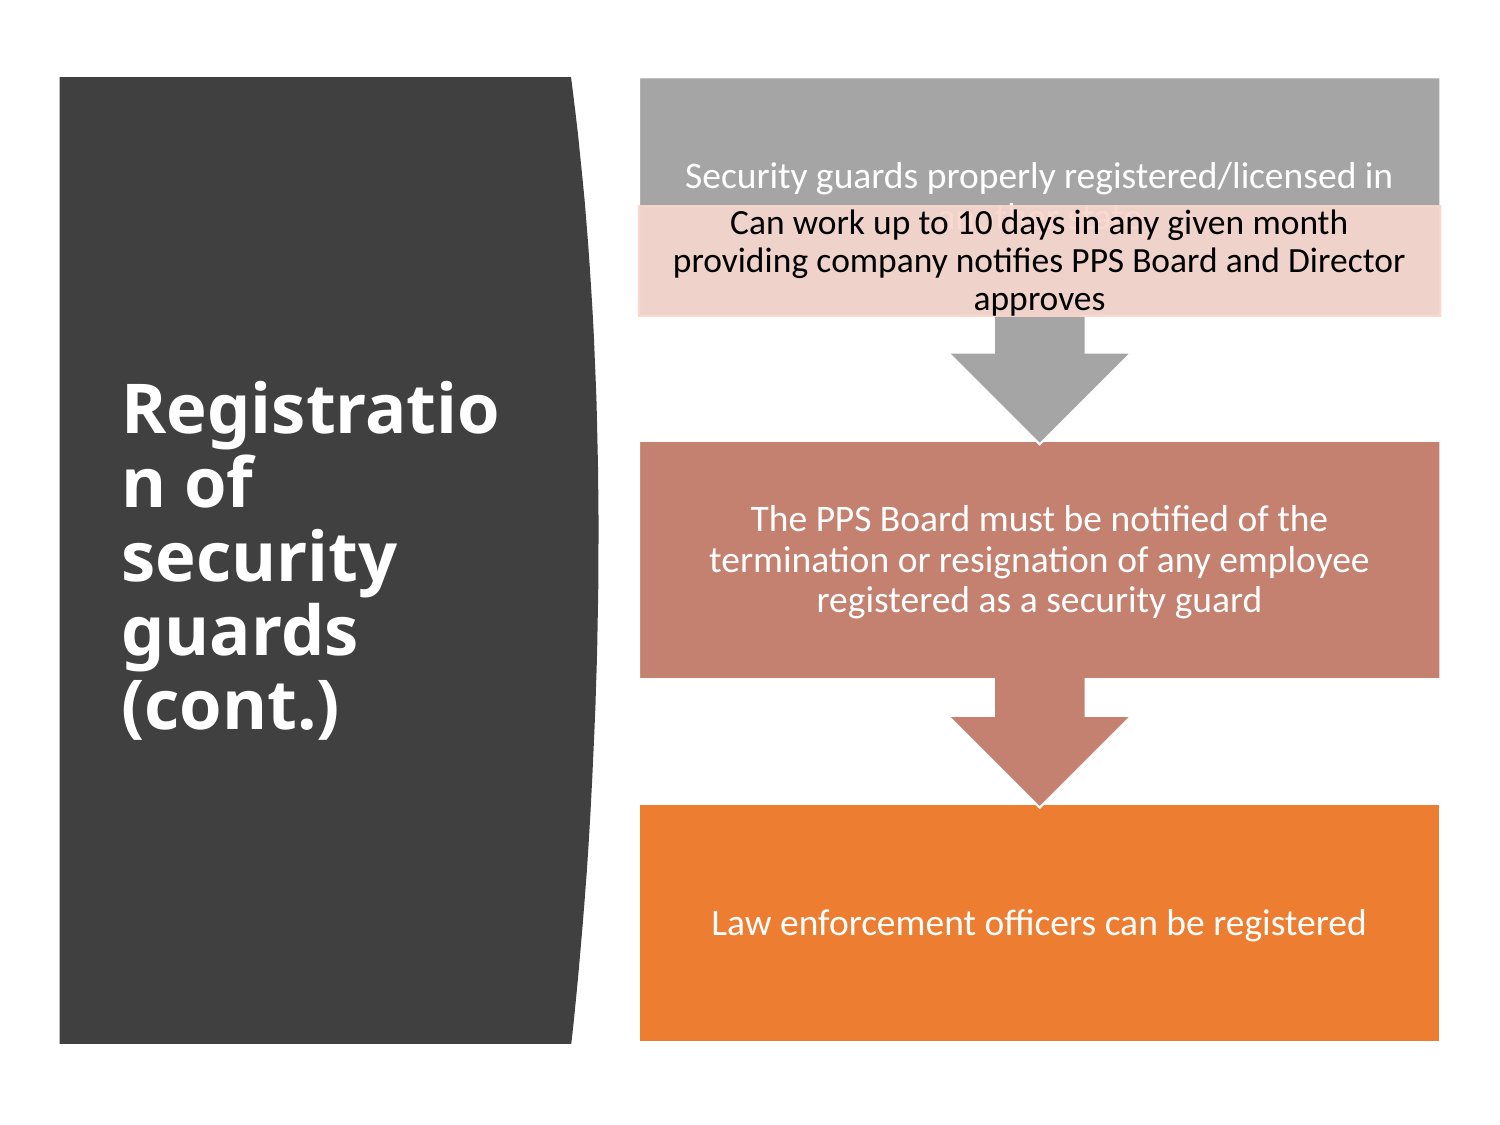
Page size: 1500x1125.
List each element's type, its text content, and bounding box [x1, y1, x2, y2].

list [638, 77, 1441, 1043]
title Registration of security guards (cont.) [106, 166, 527, 953]
text_box [58, 76, 600, 1045]
